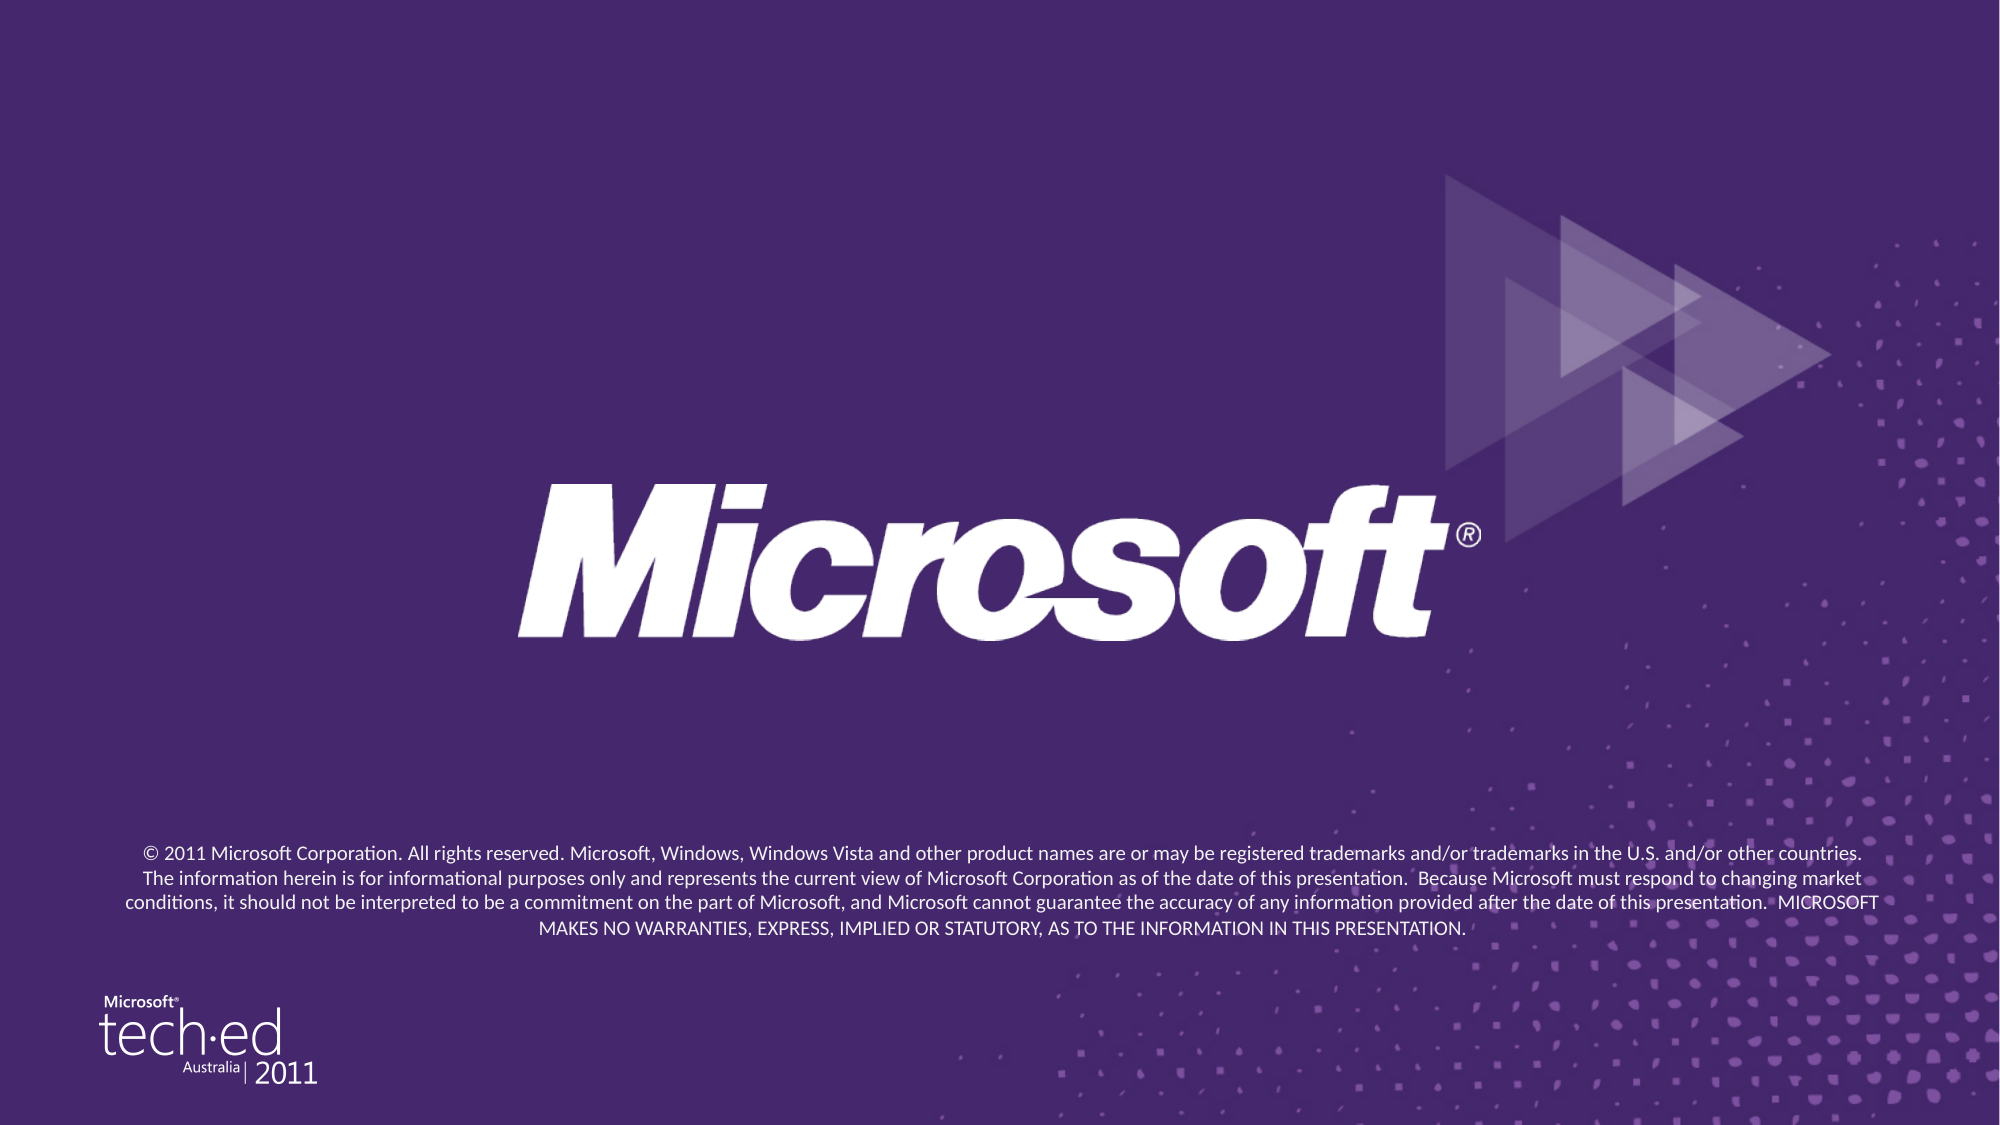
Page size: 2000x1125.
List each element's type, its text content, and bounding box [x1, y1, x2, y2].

text_box © 2011 Microsoft Corporation. All rights reserved. Microsoft, Windows, Windows Vista and other product names are or may be registered trademarks and/or trademarks in the U.S. and/or other countries. The information herein is for informational purposes only and represents the current view of Microsoft Corporation as of the date of this presentation. Because Microsoft must respond to changing market conditions, it should not be interpreted to be a commitment on the part of Microsoft, and Microsoft cannot guarantee the accuracy of any information provided after the date of this presentation. MICROSOFT MAKES NO WARRANTIES, EXPRESS, IMPLIED OR STATUTORY, AS TO THE INFORMATION IN THIS PRESENTATION. [86, 829, 1920, 949]
picture [0, 0, 2000, 1125]
